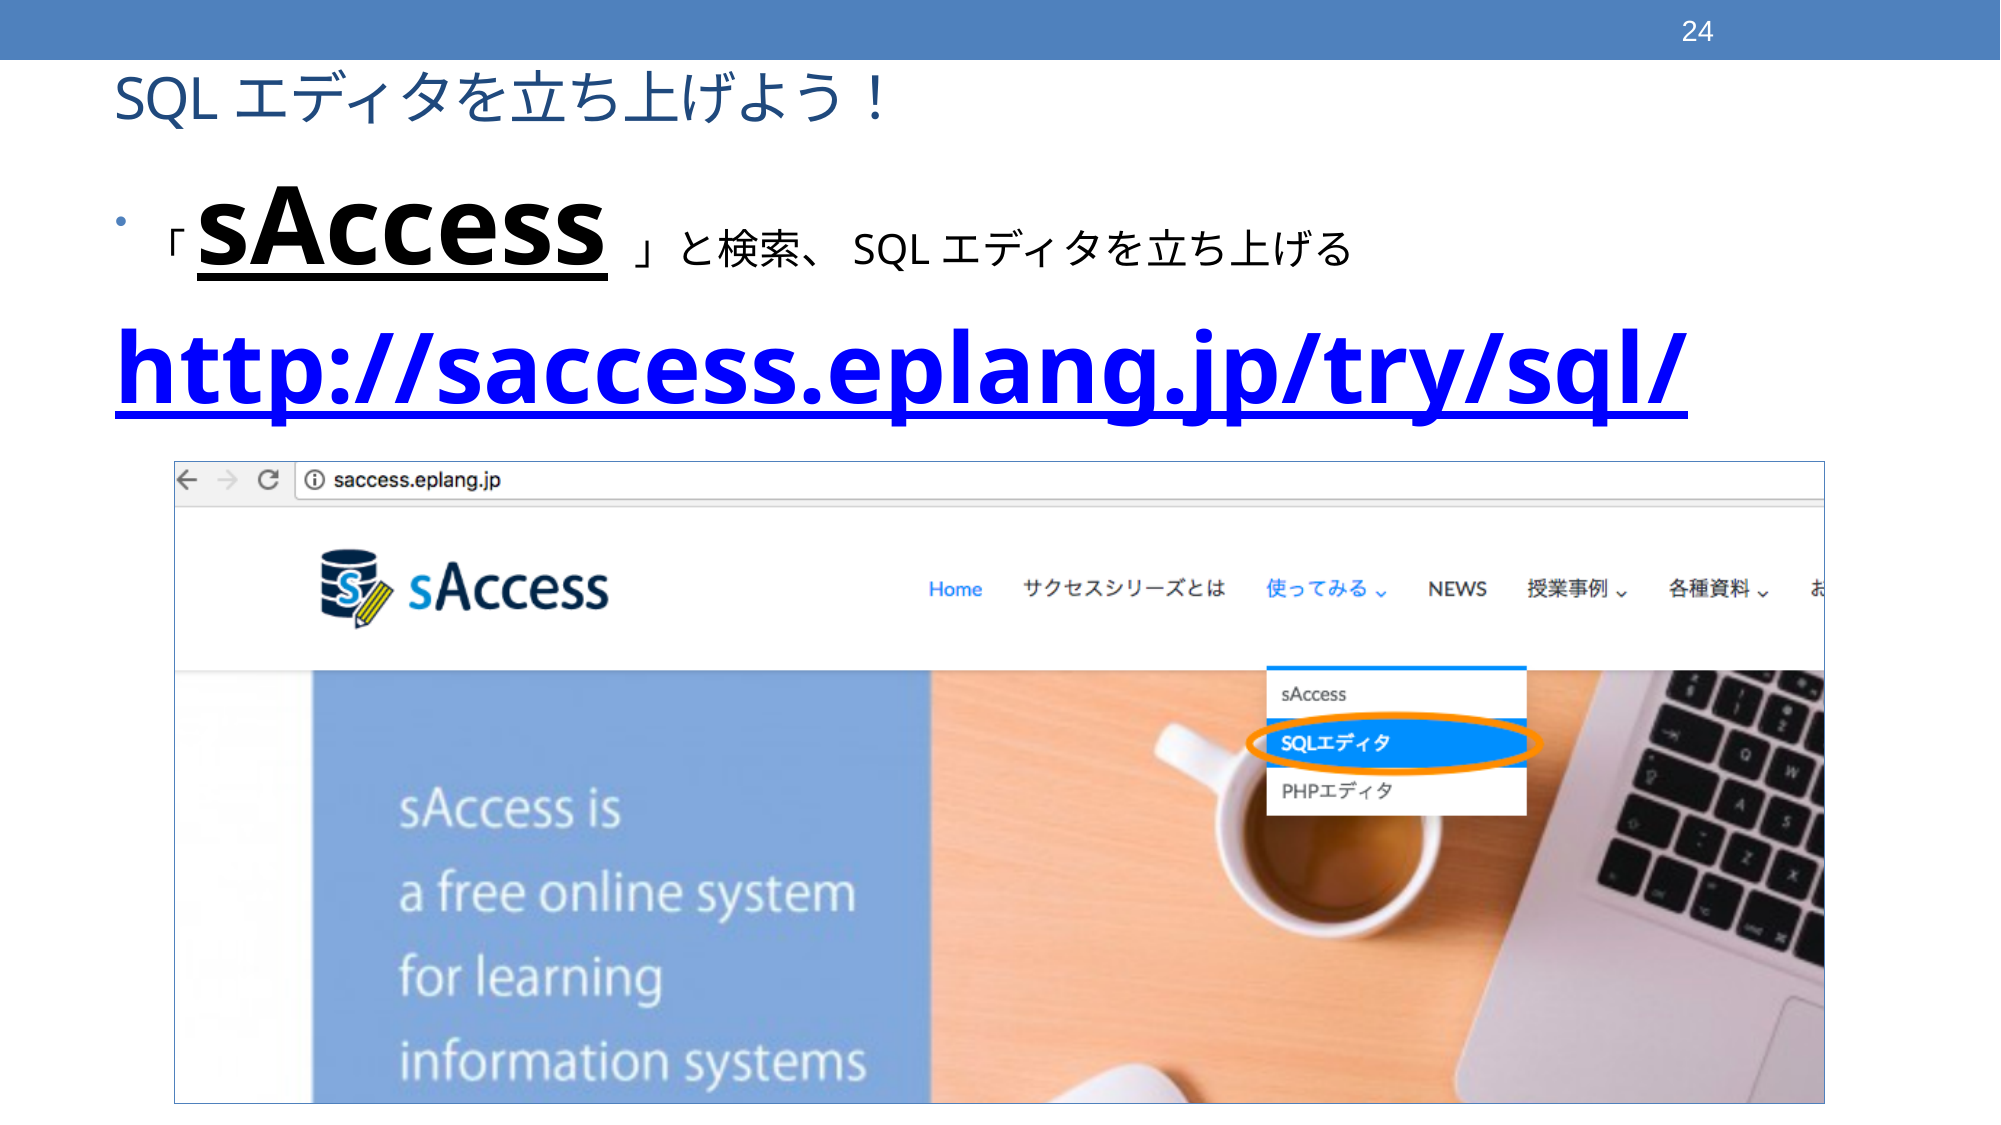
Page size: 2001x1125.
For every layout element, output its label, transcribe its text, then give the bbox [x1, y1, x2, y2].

slide_number 24 [1666, 3, 1900, 57]
list 「sAccess」と検索、SQLエディタを立ち上げる http://saccess.eplang.jp/try/sql/ [99, 149, 1900, 1063]
picture [174, 461, 1826, 1104]
title SQLエディタを立ち上げよう！ [99, 59, 1900, 133]
